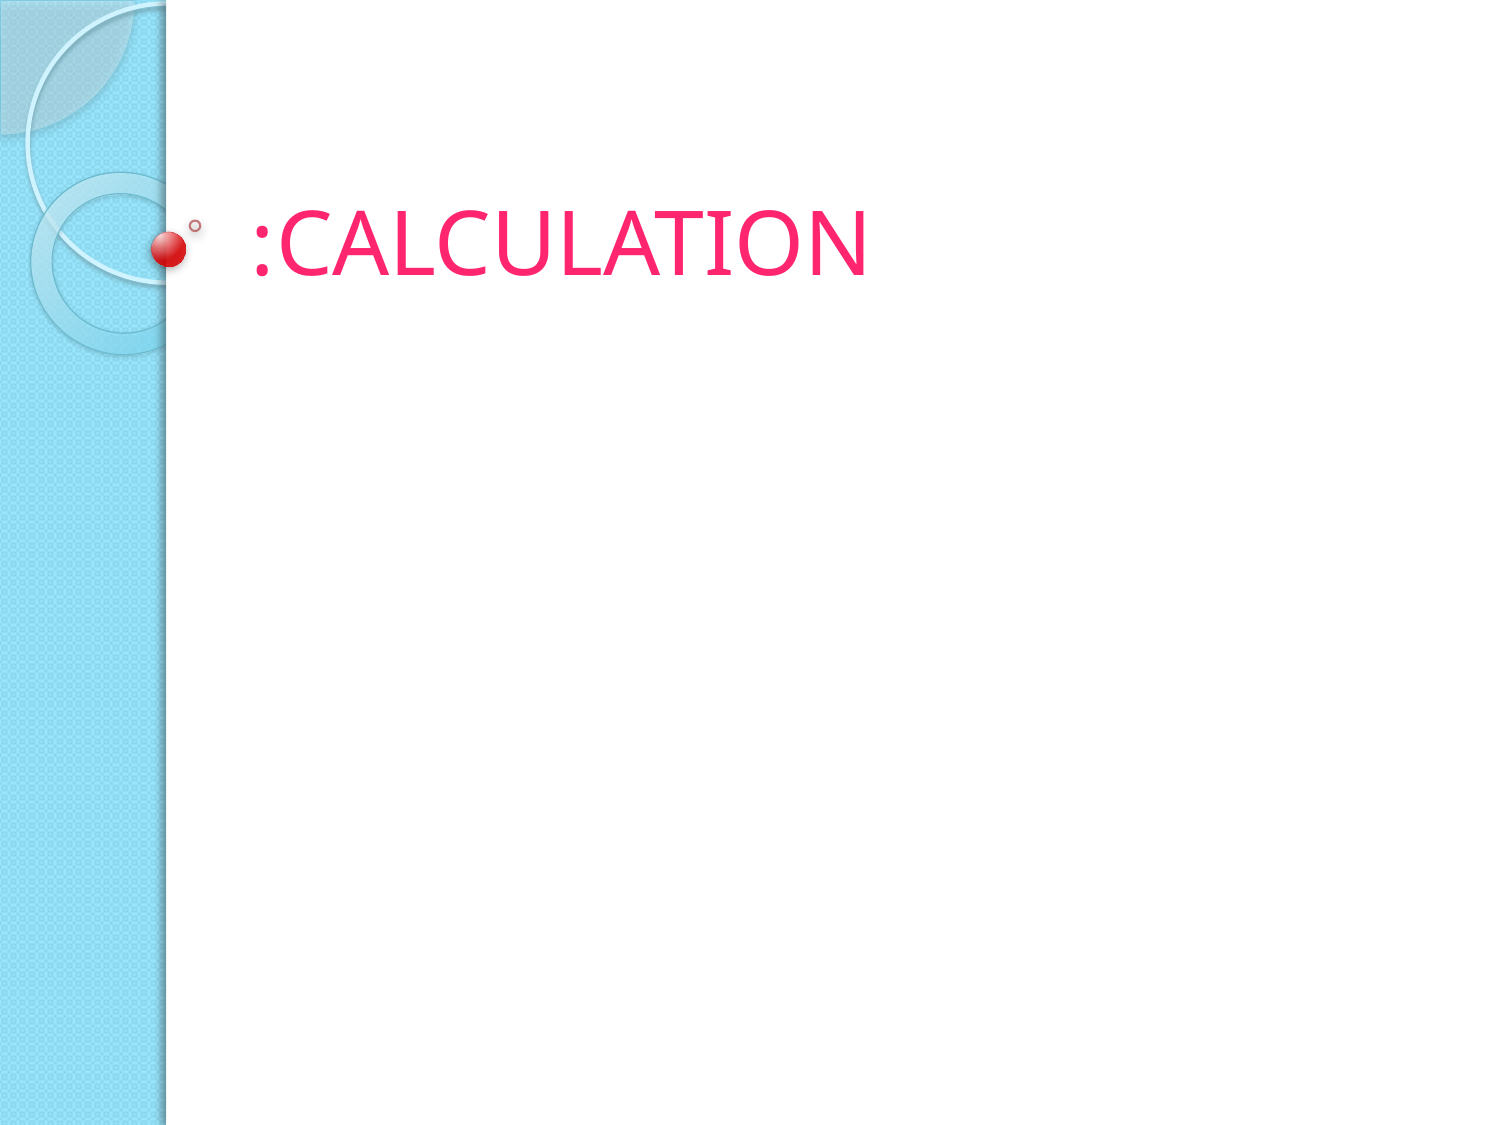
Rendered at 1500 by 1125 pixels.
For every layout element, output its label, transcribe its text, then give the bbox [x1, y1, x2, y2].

title CALCULATION: [234, 59, 1450, 301]
